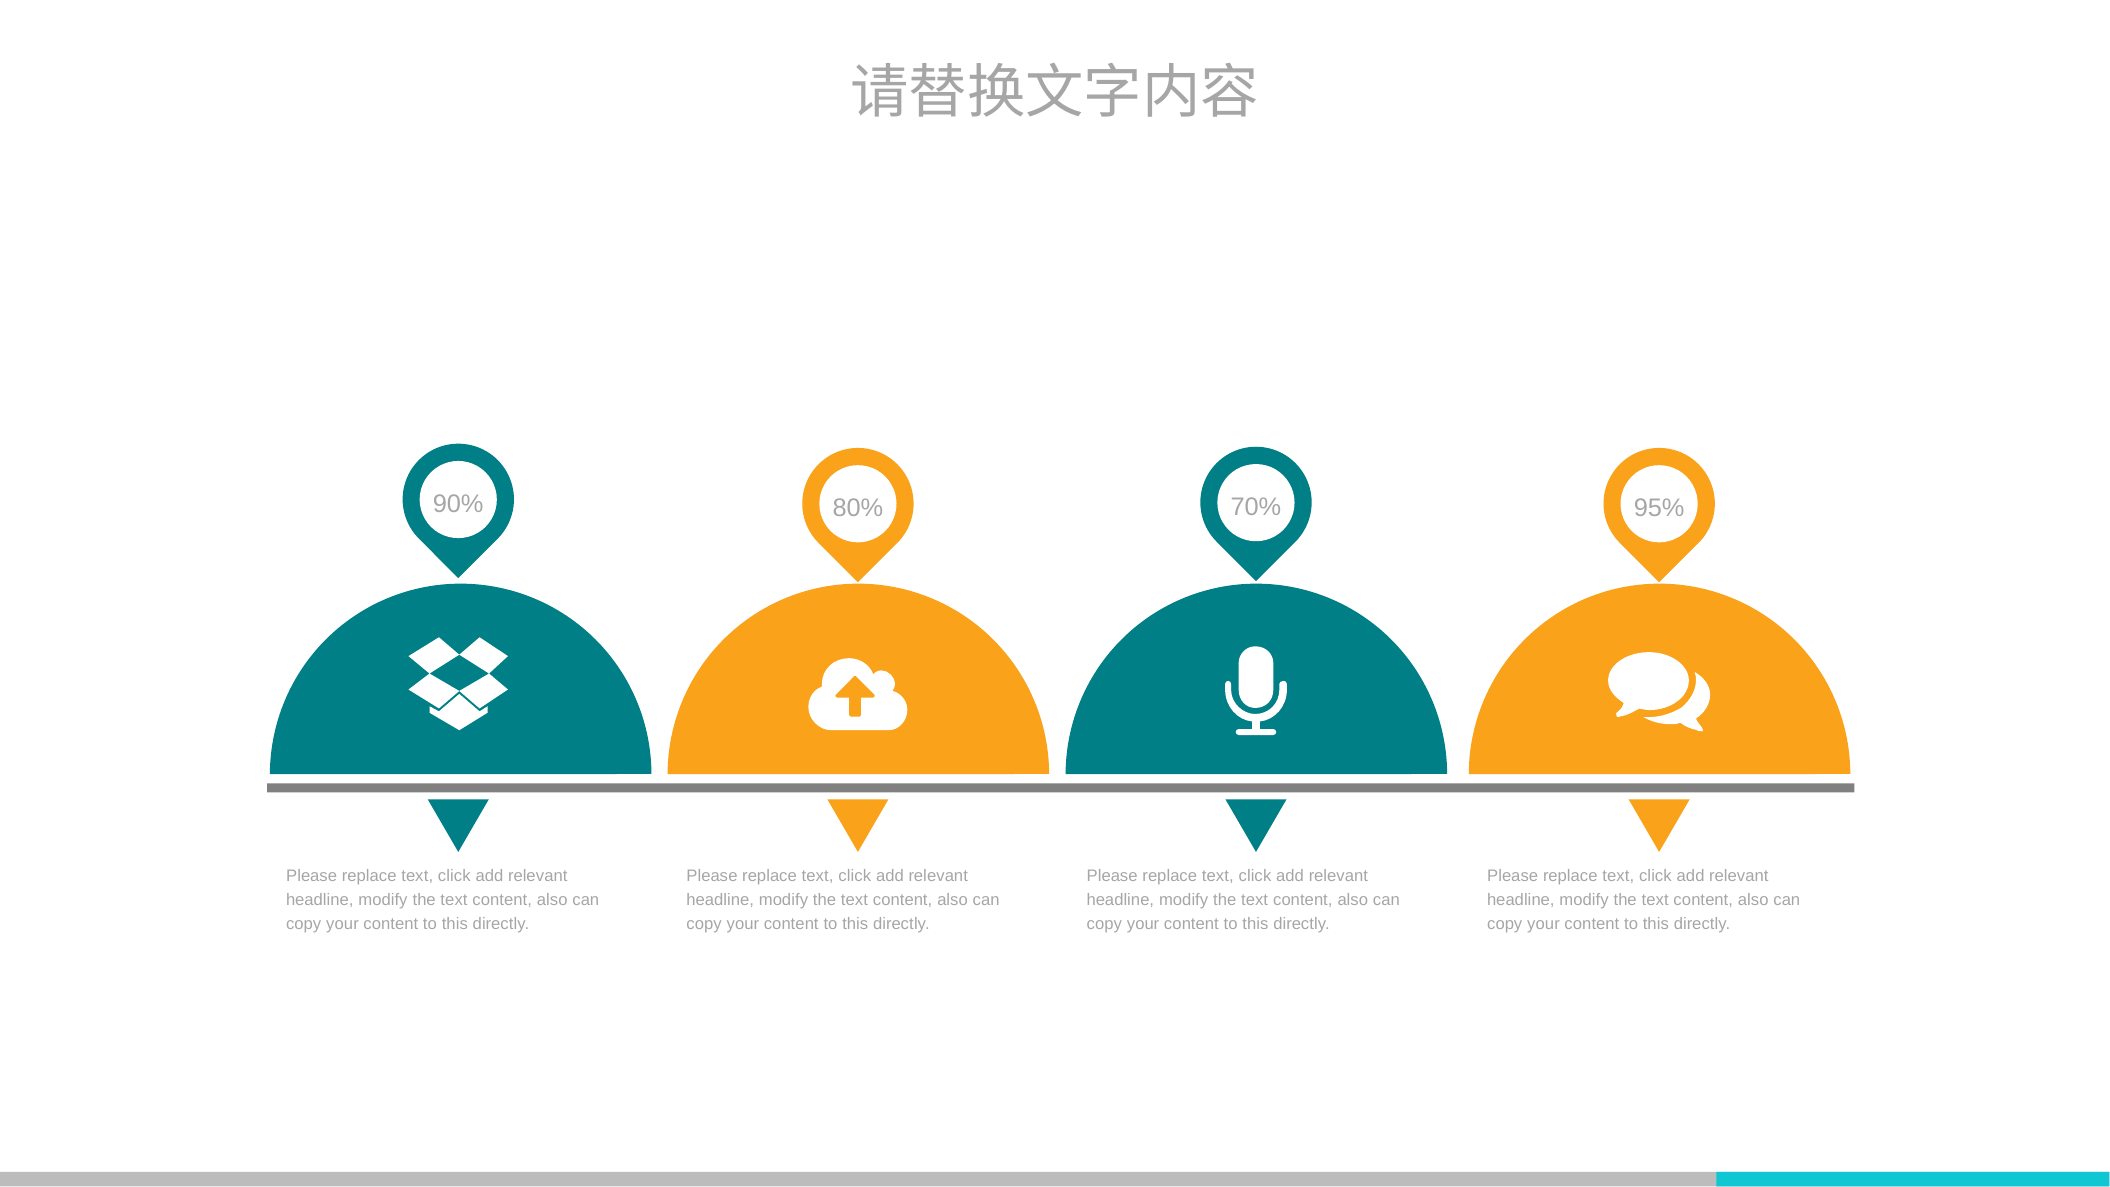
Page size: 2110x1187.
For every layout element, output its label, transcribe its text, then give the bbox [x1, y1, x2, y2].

text_box Please replace text, click add relevant headline, modify the text content, also can copy your content to this directly. [286, 861, 631, 933]
text_box [268, 582, 653, 776]
text_box [808, 658, 908, 731]
text_box [266, 782, 1855, 793]
text_box [1225, 680, 1287, 736]
text_box [1238, 646, 1274, 708]
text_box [402, 443, 514, 555]
text_box [1467, 582, 1852, 776]
text_box Please replace text, click add relevant headline, modify the text content, also can copy your content to this directly. [1487, 861, 1832, 933]
text_box [825, 798, 891, 854]
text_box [1200, 446, 1312, 558]
text_box [1223, 798, 1289, 854]
text_box [425, 798, 491, 854]
text_box [1608, 652, 1689, 718]
text_box Please replace text, click add relevant headline, modify the text content, also can copy your content to this directly. [686, 861, 1031, 933]
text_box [1603, 447, 1715, 560]
text_box Please replace text, click add relevant headline, modify the text content, also can copy your content to this directly. [1086, 861, 1431, 933]
text_box [1643, 671, 1711, 732]
text_box [408, 637, 508, 731]
text_box [1626, 798, 1692, 854]
text_box 请替换文字内容 [820, 32, 1289, 124]
text_box [666, 582, 1051, 776]
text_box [802, 447, 914, 560]
text_box [1064, 582, 1449, 776]
